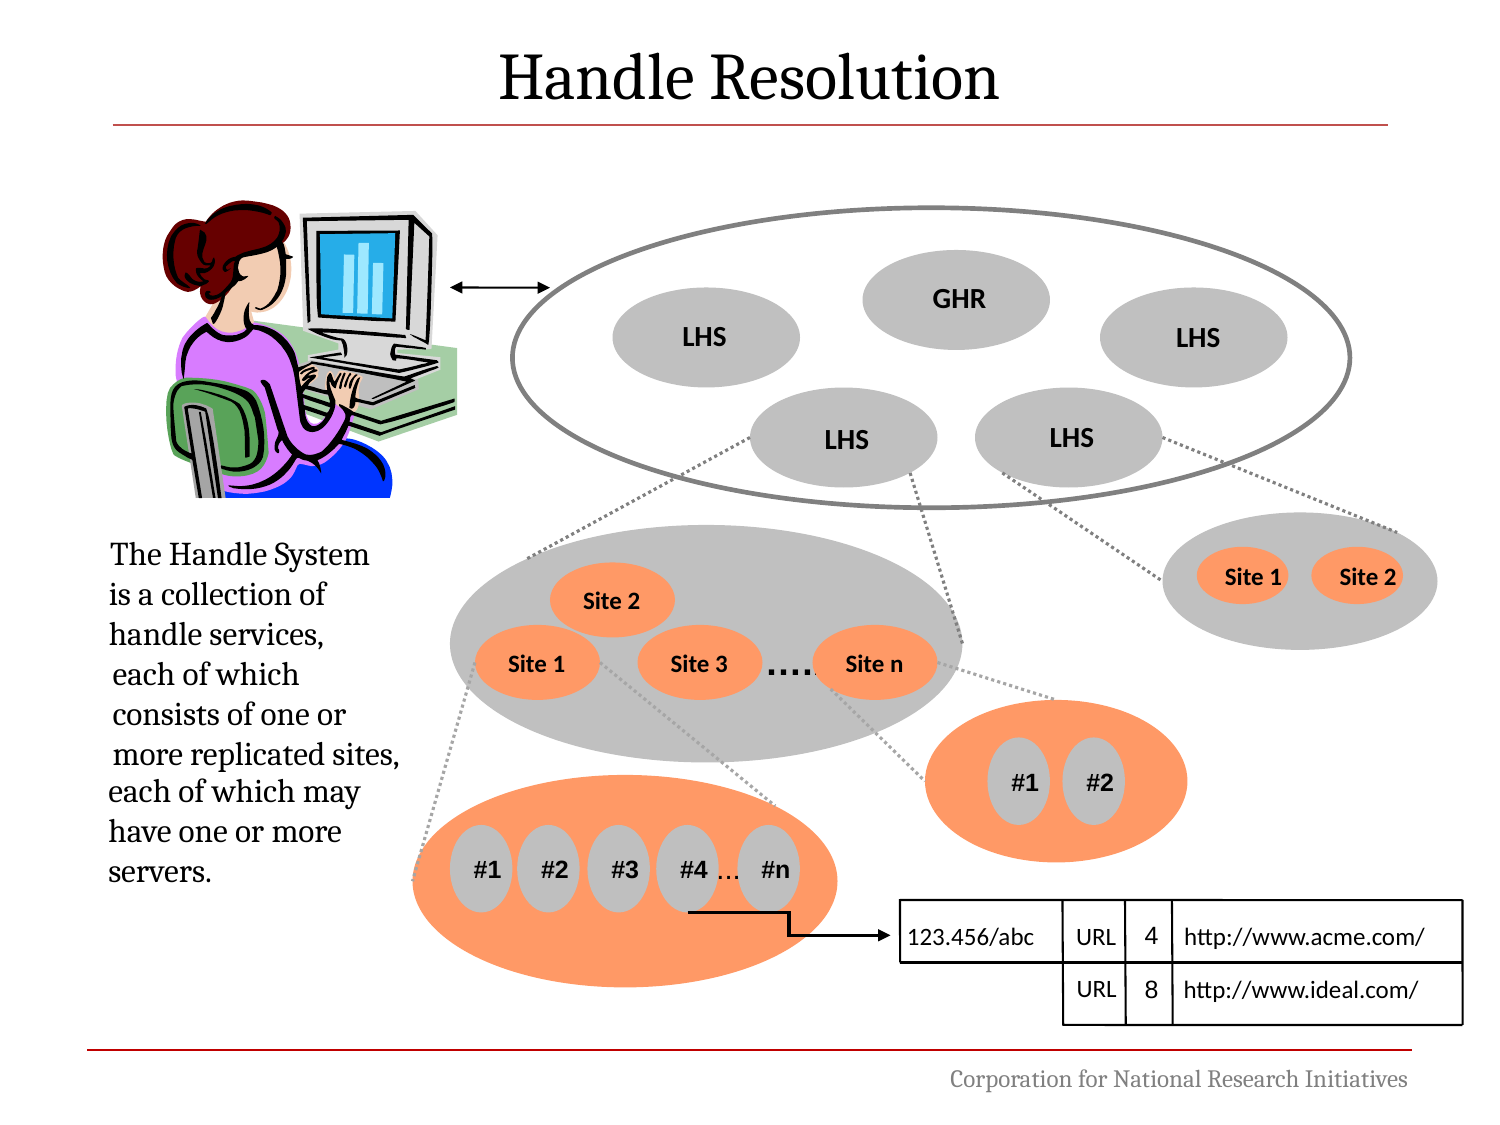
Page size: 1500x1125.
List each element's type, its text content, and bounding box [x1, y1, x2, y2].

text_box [87, 437, 1438, 661]
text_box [87, 662, 1463, 1026]
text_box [87, 207, 1351, 435]
picture [162, 199, 458, 207]
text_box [87, 249, 1288, 436]
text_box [666, 316, 1237, 435]
text_box Handle Resolution [74, 24, 1425, 150]
